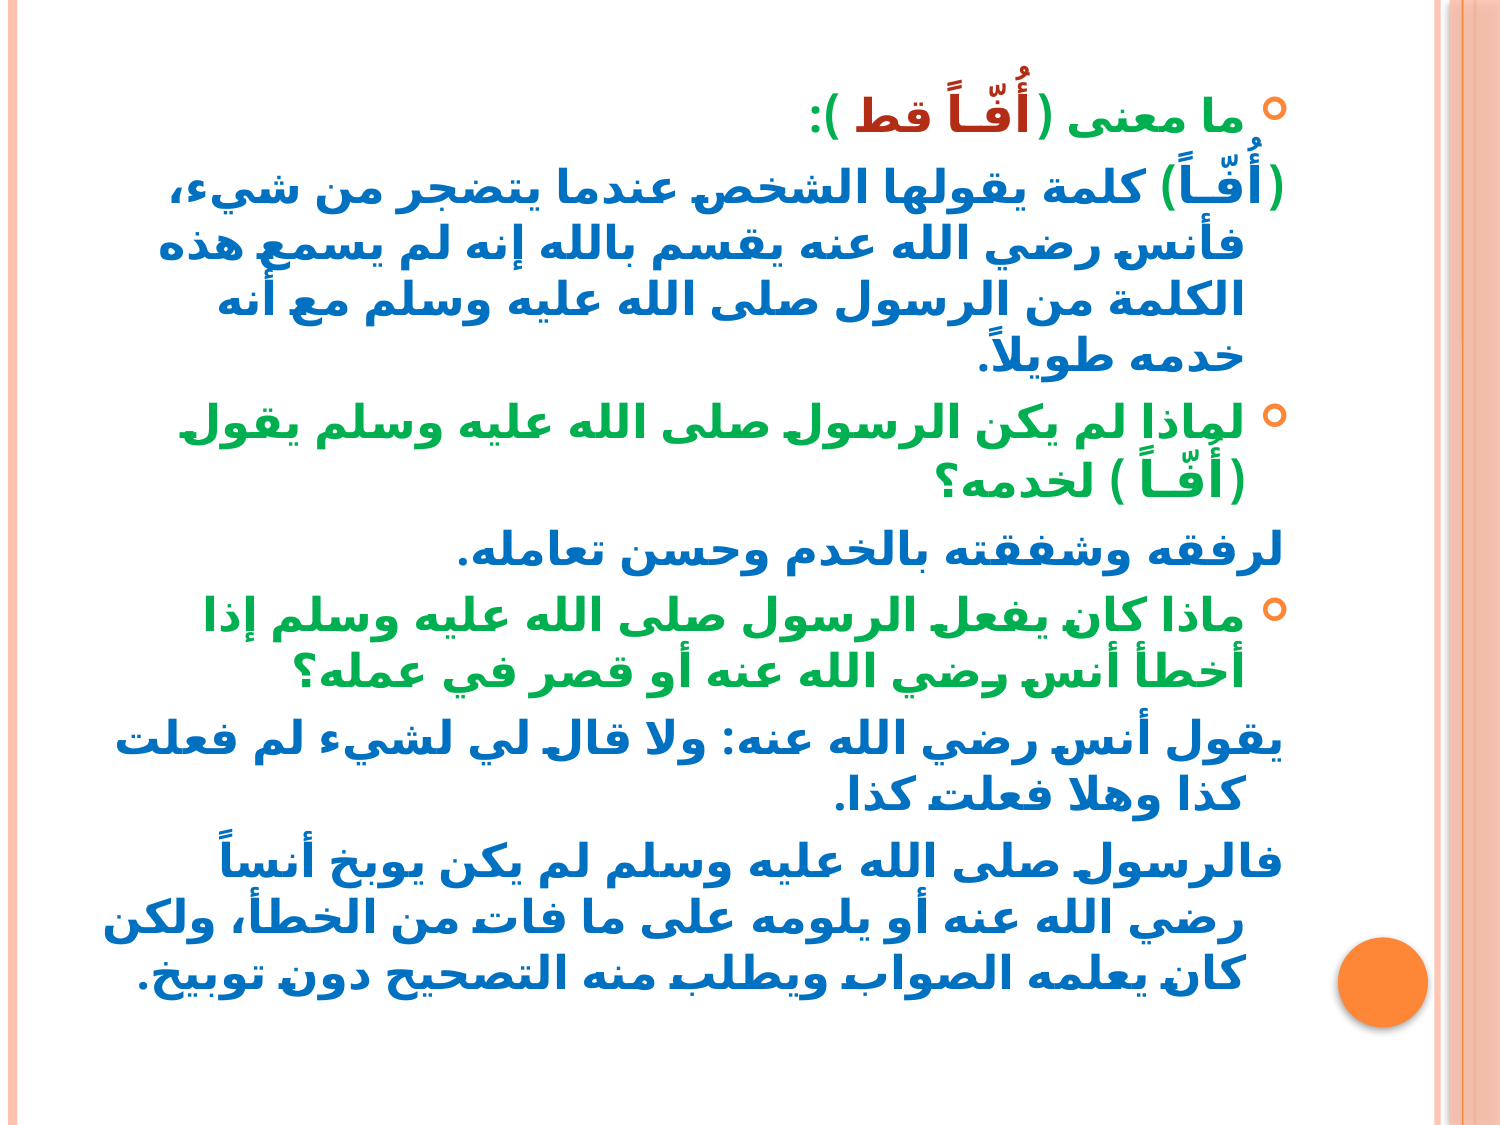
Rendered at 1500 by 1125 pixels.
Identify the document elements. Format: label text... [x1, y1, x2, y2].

list ما معنى (أُفّـاً قط ): (أُفّـاً) كلمة يقولها الشخص عندما يتضجر من شيء، فأنس رضي الله عنه يقسم بالله إنه لم يسمع هذه الكلمة من الرسول صلى الله عليه وسلم مع أنه خدمه طويلاً. لماذا لم يكن الرسول صلى الله عليه وسلم يقول (أُفّـاً ) لخدمه؟ لرفقه وشفقته بالخدم وحسن تعامله. ماذا كان يفعل الرسول صلى الله عليه وسلم إذا أخطأ أنس رضي الله عنه أو قصر في عمله؟ يقول أنس رضي الله عنه: ولا قال لي لشيء لم فعلت كذا وهلا فعلت كذا. فالرسول صلى الله عليه وسلم لم يكن يوبخ أنساً رضي الله عنه أو يلومه على ما فات من الخطأ، ولكن كان يعلمه الصواب ويطلب منه التصحيح دون توبيخ. [75, 75, 1300, 1062]
